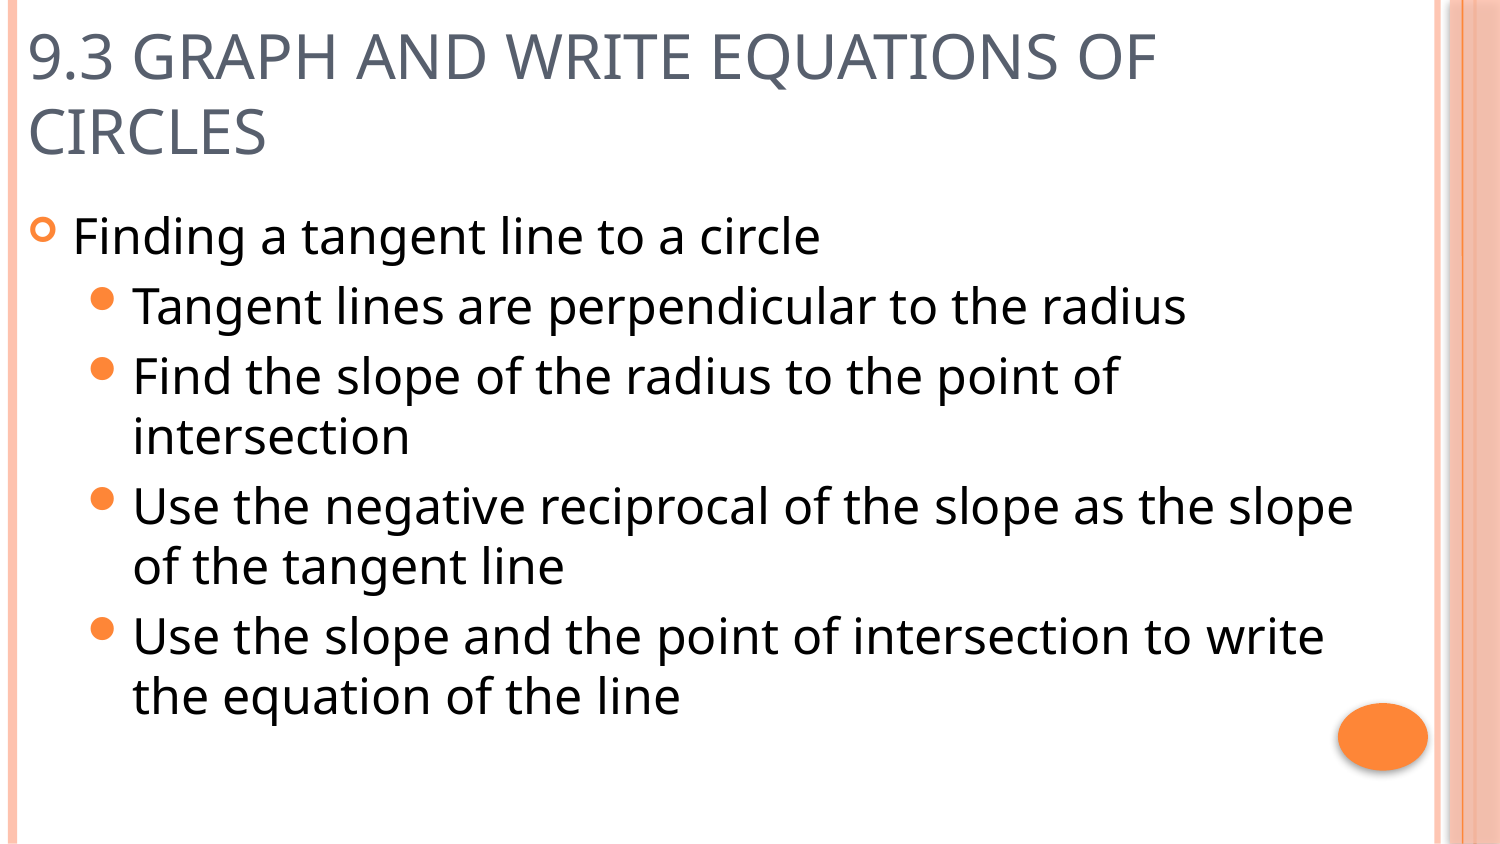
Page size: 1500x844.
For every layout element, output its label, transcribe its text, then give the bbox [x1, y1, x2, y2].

title 9.3 Graph and Write Equations of Circles [12, 33, 1375, 175]
list Finding a tangent line to a circle Tangent lines are perpendicular to the radius Find the slope of the radius to the point of intersection Use the negative reciprocal of the slope as the slope of the tangent line Use the slope and the point of intersection to write the equation of the line [12, 196, 1375, 797]
